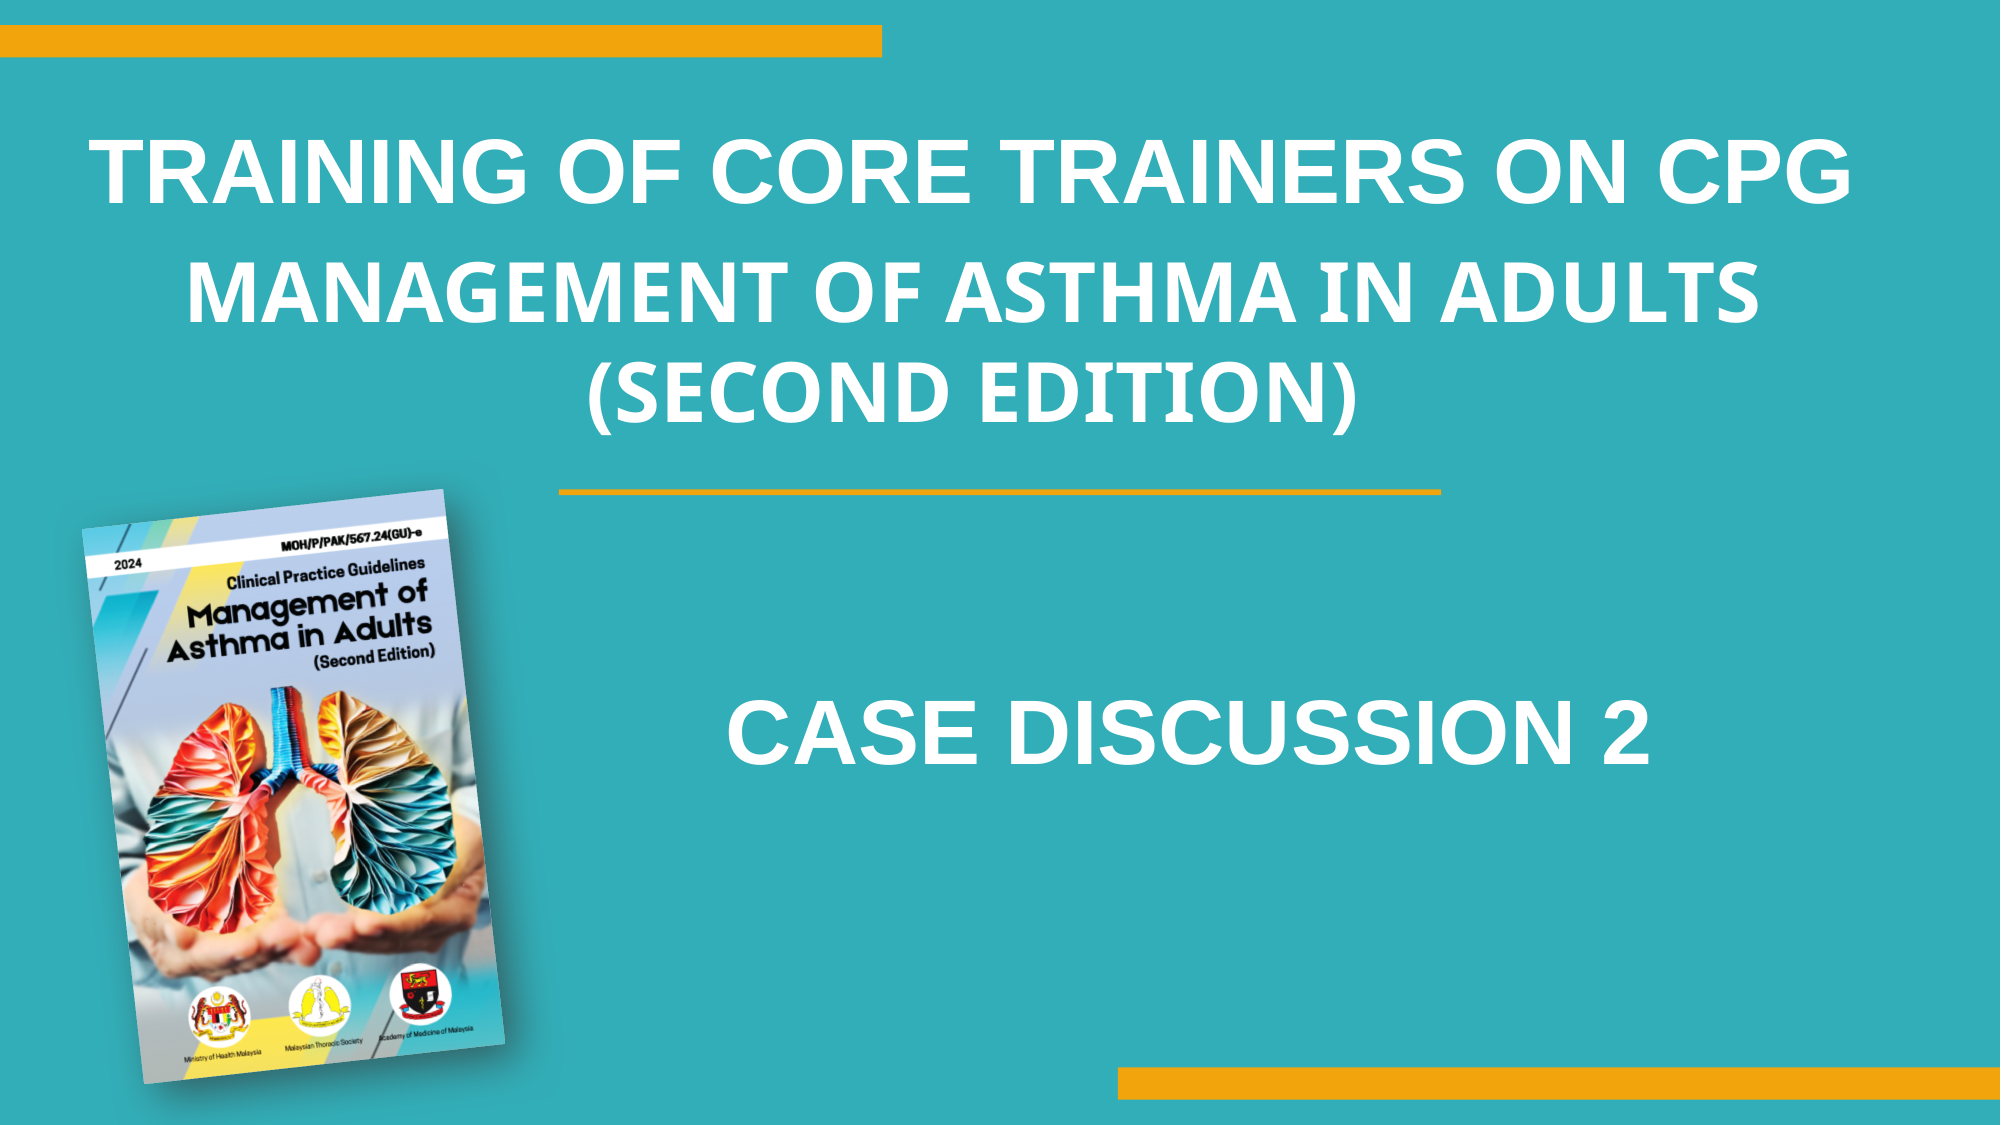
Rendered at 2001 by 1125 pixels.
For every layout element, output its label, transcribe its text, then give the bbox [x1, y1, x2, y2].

text_box [558, 489, 1442, 496]
list TRAINING OF CORE TRAINERS ON CPG MANAGEMENT OF ASTHMA IN ADULTS (SECOND EDITION) [61, 119, 1885, 432]
text_box [0, 25, 883, 58]
picture [83, 489, 505, 1084]
text_box [1117, 1067, 2000, 1100]
list CASE DISCUSSION 2 [611, 618, 1769, 930]
